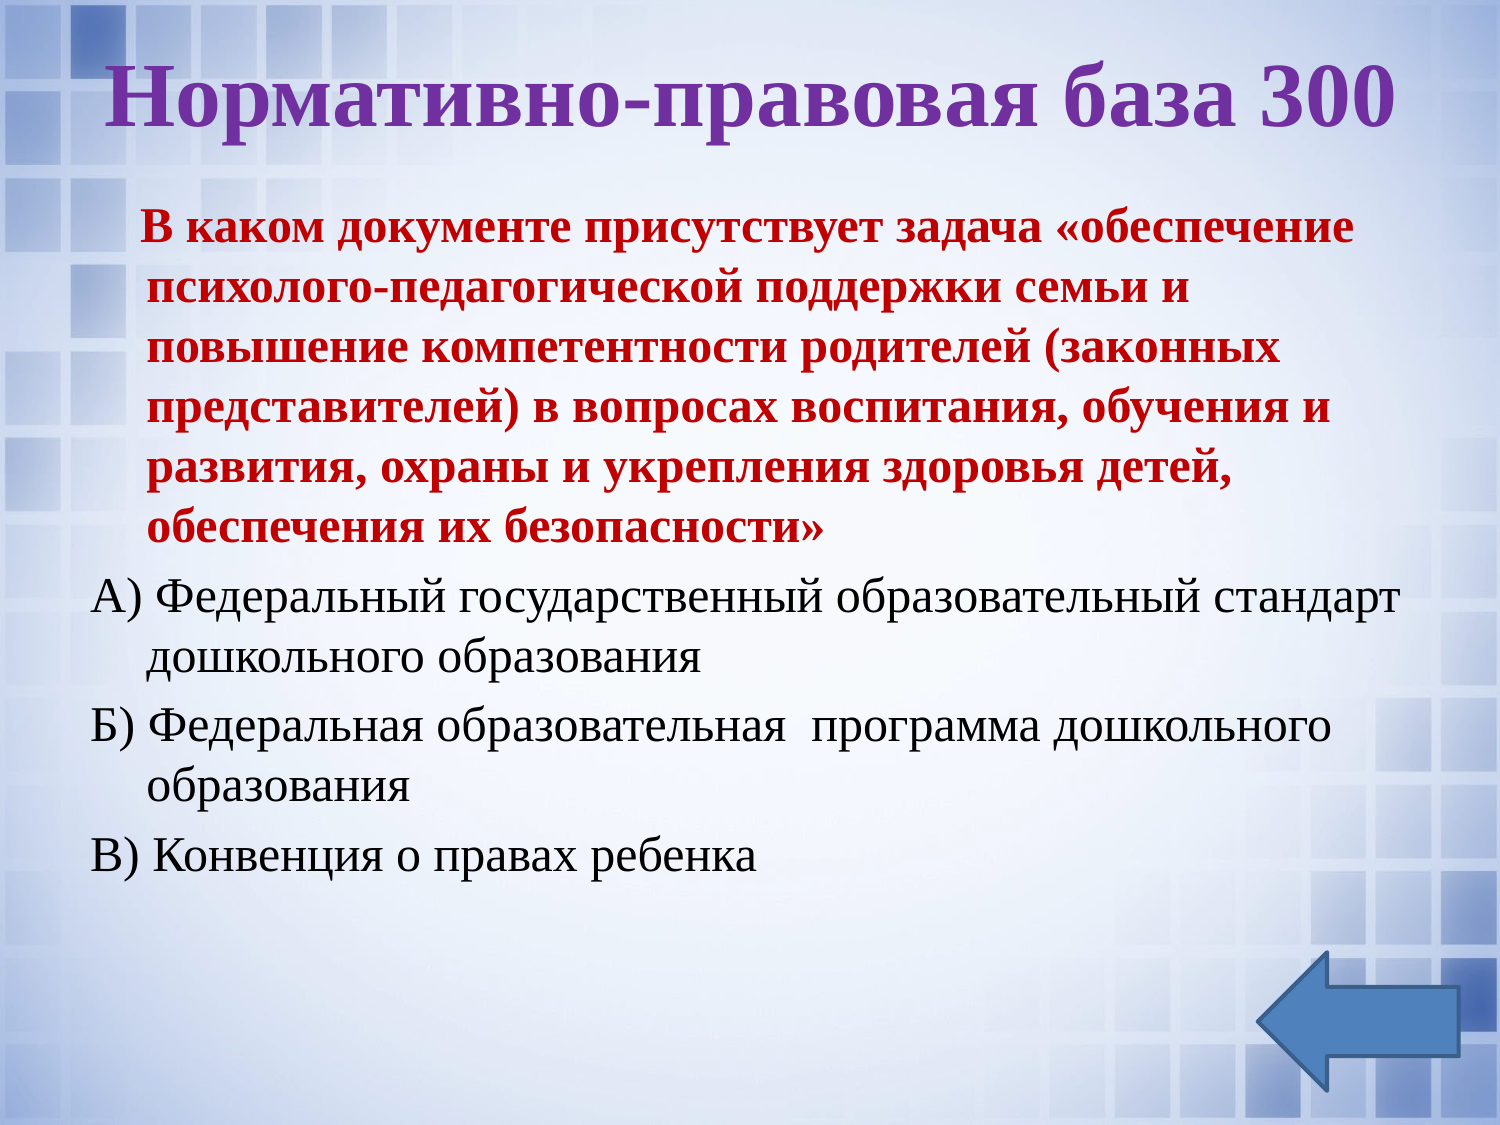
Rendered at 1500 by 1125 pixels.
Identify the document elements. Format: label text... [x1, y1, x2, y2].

picture [0, 0, 1500, 1125]
text_box [1255, 950, 1461, 1093]
list В каком документе присутствует задача «обеспечение психолого-педагогической поддержки семьи и повышение компетентности родителей (законных представителей) в вопросах воспитания, обучения и развития, охраны и укрепления здоровья детей, обеспечения их безопасности» А) Федеральный государственный образовательный стандарт дошкольного образования Б) Федеральная образовательная программа дошкольного образования В) Конвенция о правах ребенка [75, 184, 1447, 965]
title Нормативно-правовая база 300 [76, 19, 1427, 161]
